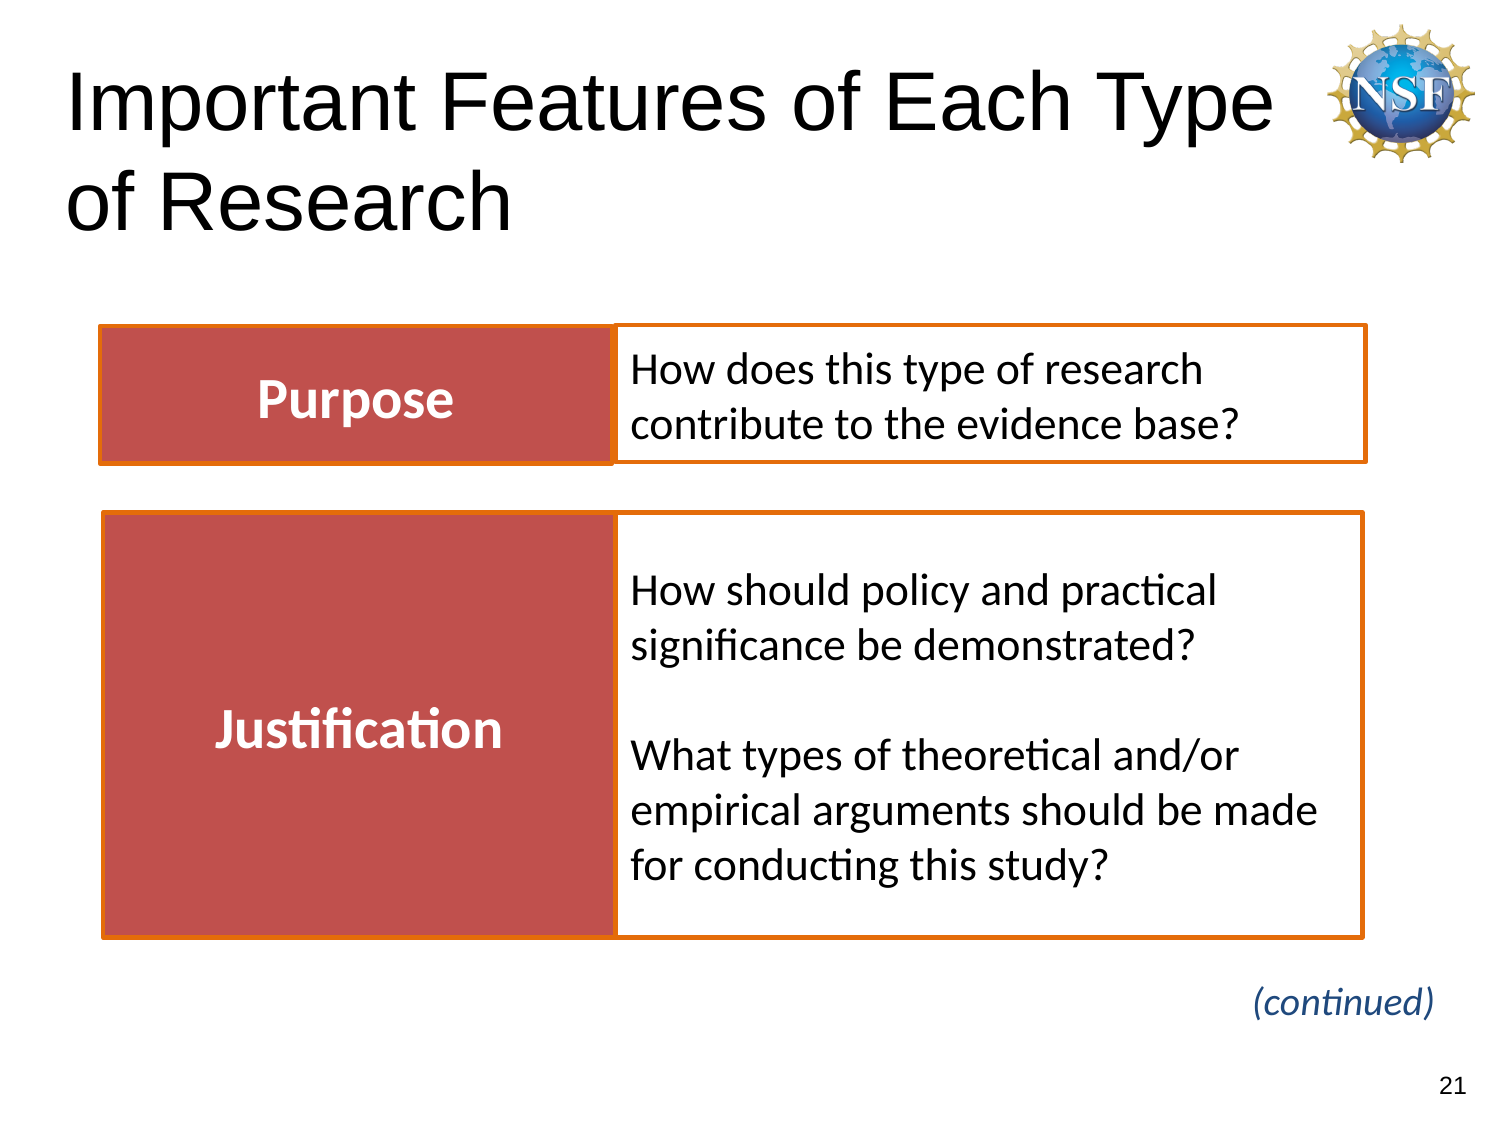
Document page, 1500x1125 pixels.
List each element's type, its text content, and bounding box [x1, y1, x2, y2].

picture [1327, 24, 1475, 163]
text_box How does this type of research contribute to the evidence base? [613, 323, 1368, 464]
text_box Purpose [98, 324, 614, 466]
text_box (continued) [1212, 968, 1450, 1032]
text_box How should policy and practical significance be demonstrated? What types of theoretical and/or empirical arguments should be made for conducting this study? [614, 510, 1365, 940]
text_box Justification [101, 510, 614, 940]
title Important Features of Each Type of Research [50, 45, 1300, 250]
